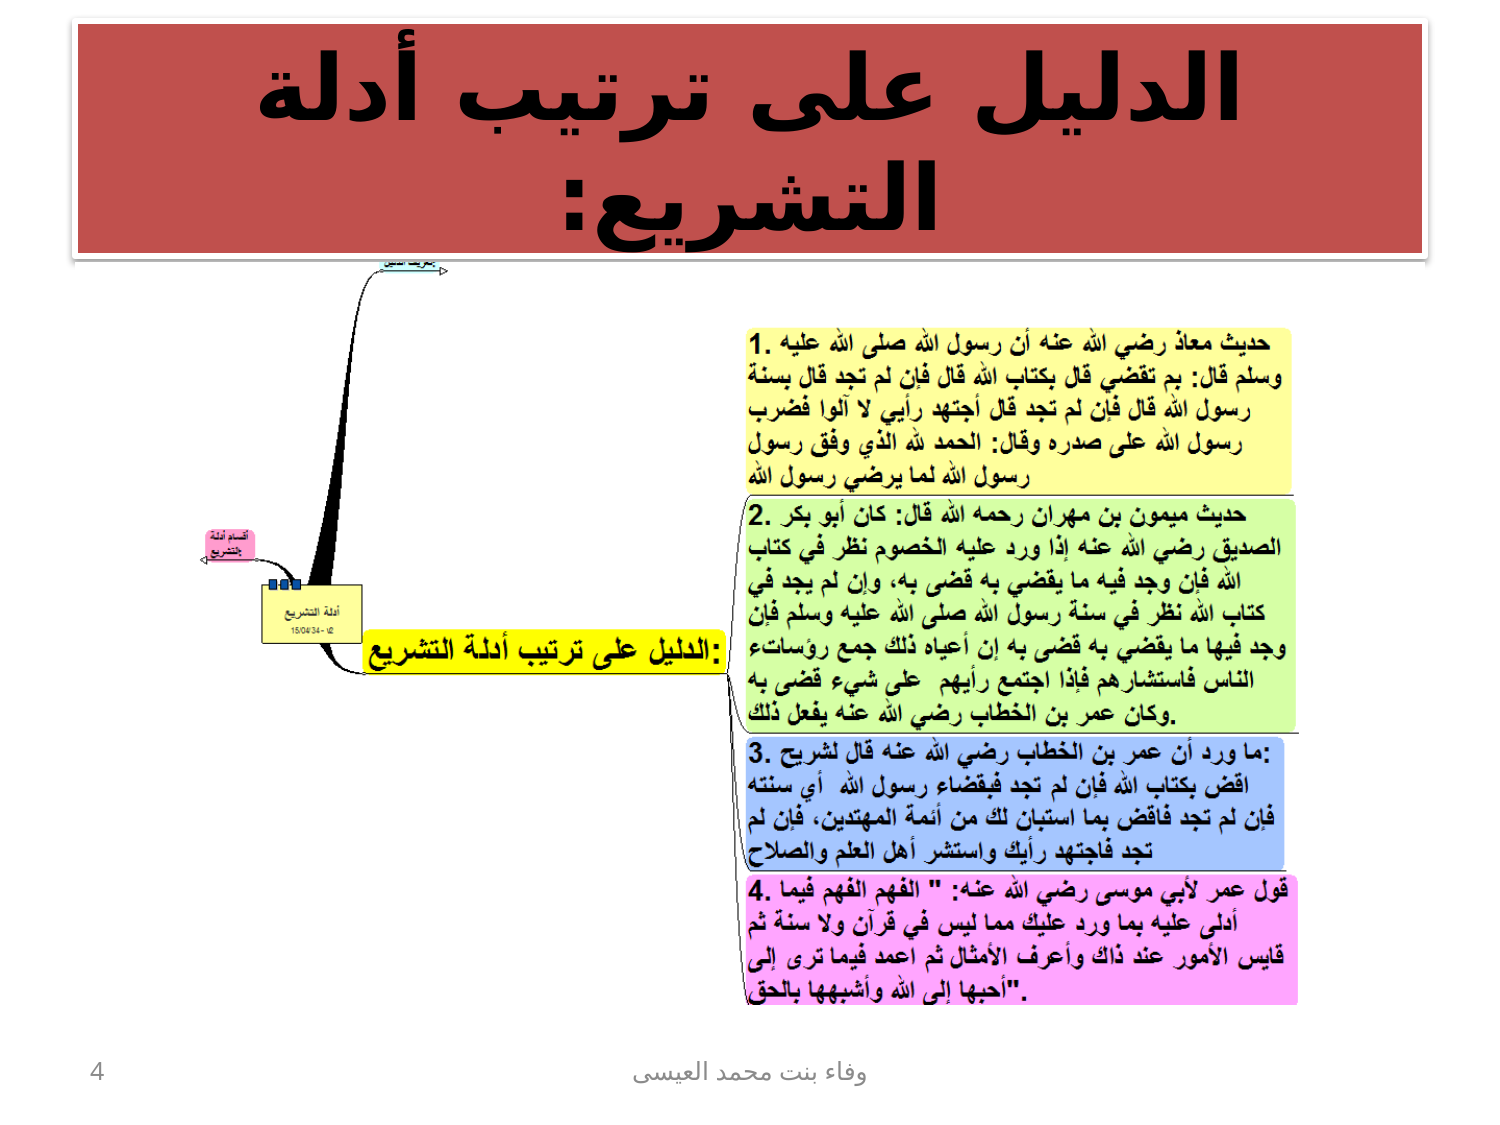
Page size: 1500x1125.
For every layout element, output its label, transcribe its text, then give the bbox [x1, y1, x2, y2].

slide_number 4 [75, 1042, 425, 1103]
picture [74, 262, 1426, 1005]
footer وفاء بنت محمد العيسى [512, 1042, 988, 1103]
title الدليل على ترتيب أدلة التشريع: [72, 18, 1428, 259]
